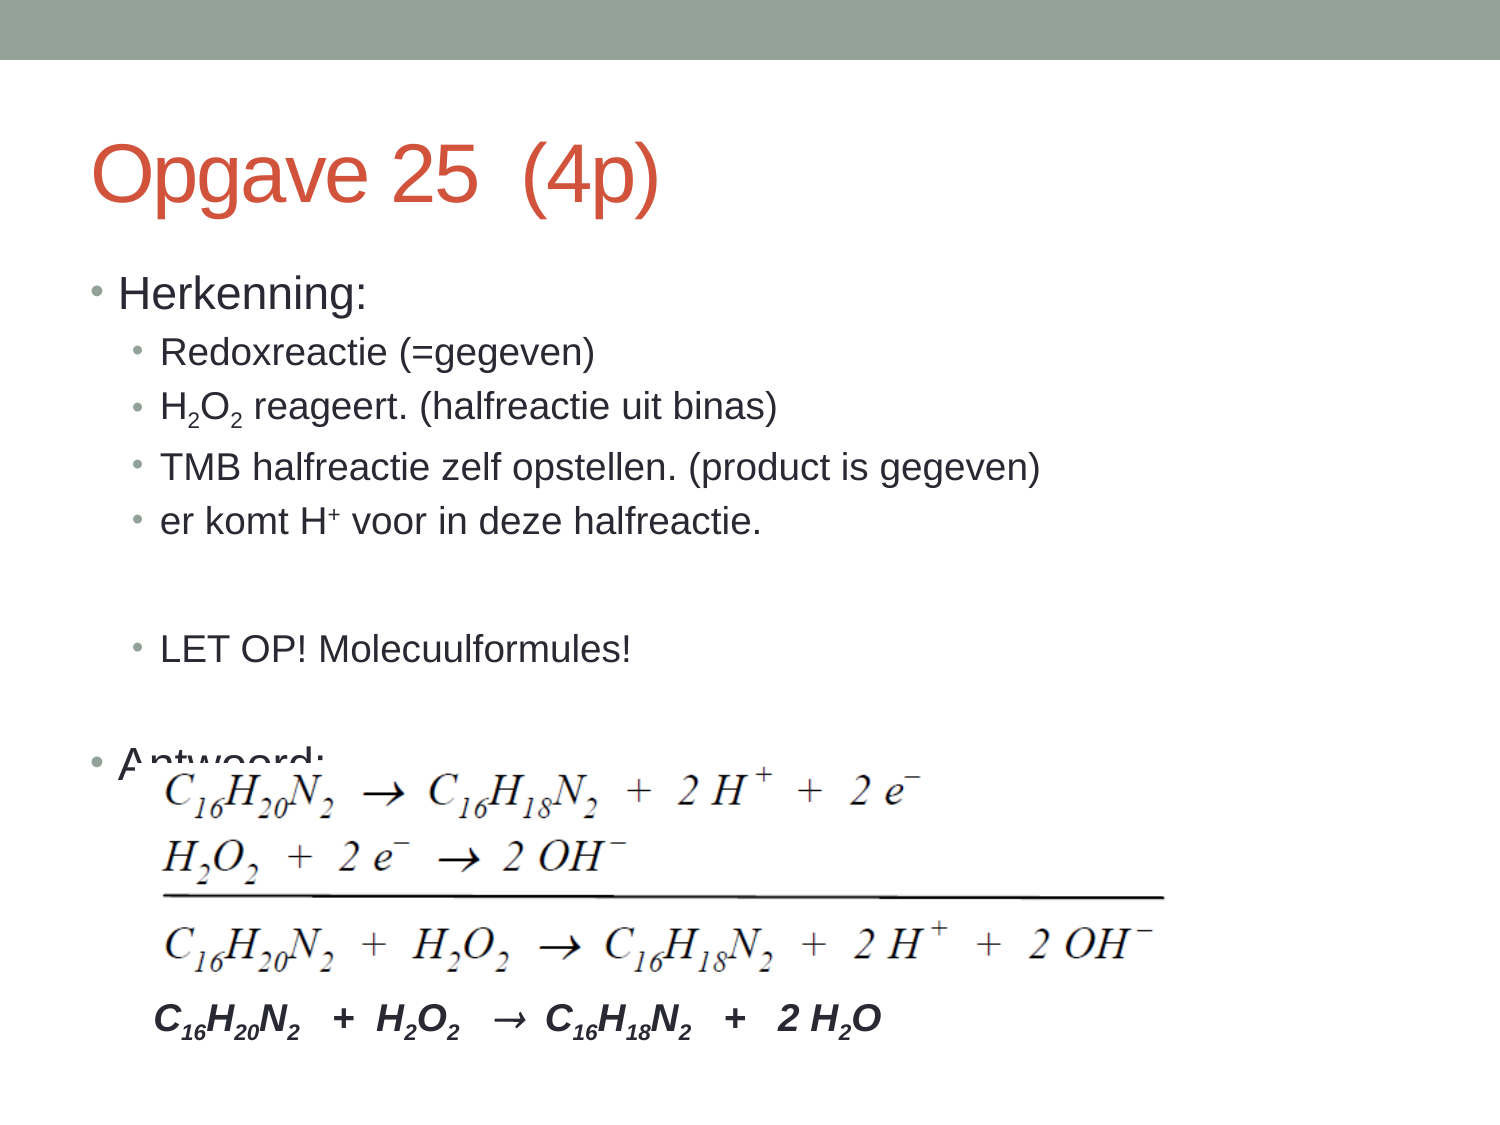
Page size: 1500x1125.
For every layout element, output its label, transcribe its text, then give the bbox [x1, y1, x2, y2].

picture [135, 763, 1207, 977]
title Opgave 25 (4p) [75, 87, 1425, 250]
list Herkenning: Redoxreactie (=gegeven) H2O2 reageert. (halfreactie uit binas) TMB halfreactie zelf opstellen. (product is gegeven) er komt H+ voor in deze halfreactie. LET OP! Molecuulformules! Antwoord: C16H20N2 + H2O2  C16H18N2 + 2 H2O [75, 255, 1425, 1056]
